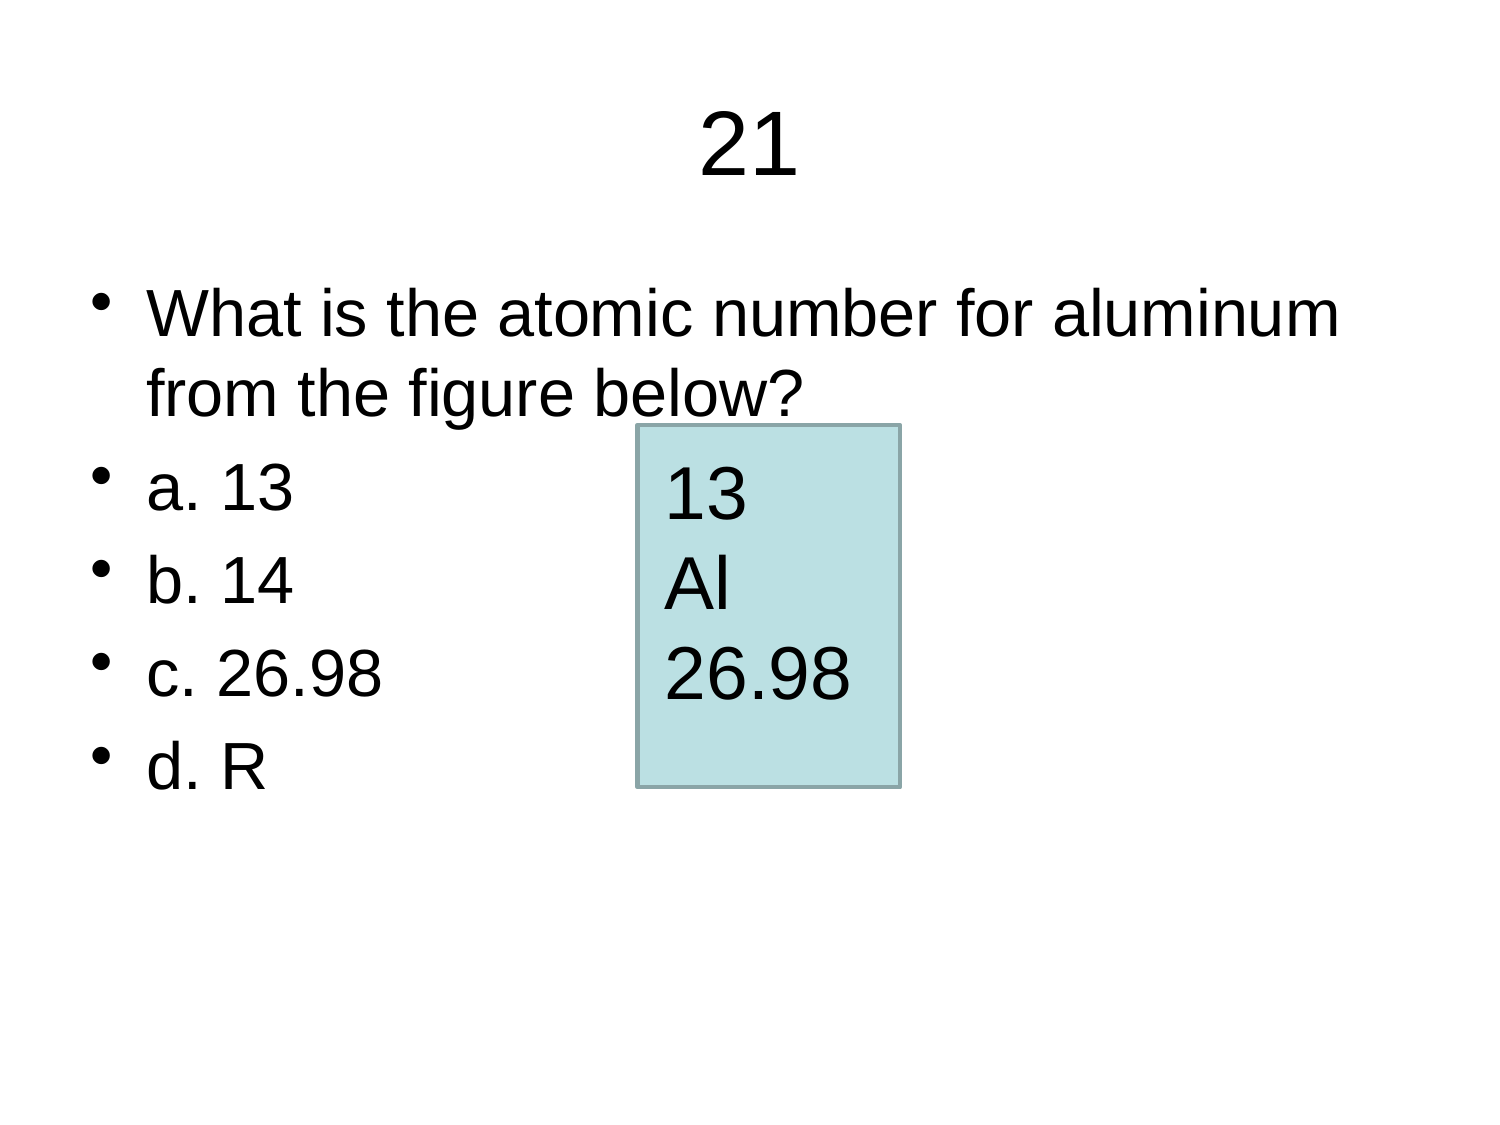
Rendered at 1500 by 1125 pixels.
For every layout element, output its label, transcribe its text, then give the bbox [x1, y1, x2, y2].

list What is the atomic number for aluminum from the figure below? a. 13 b. 14 c. 26.98 d. R [74, 262, 1426, 1006]
title 21 [74, 44, 1426, 233]
text_box 13 Al 26.98 [650, 437, 1000, 723]
